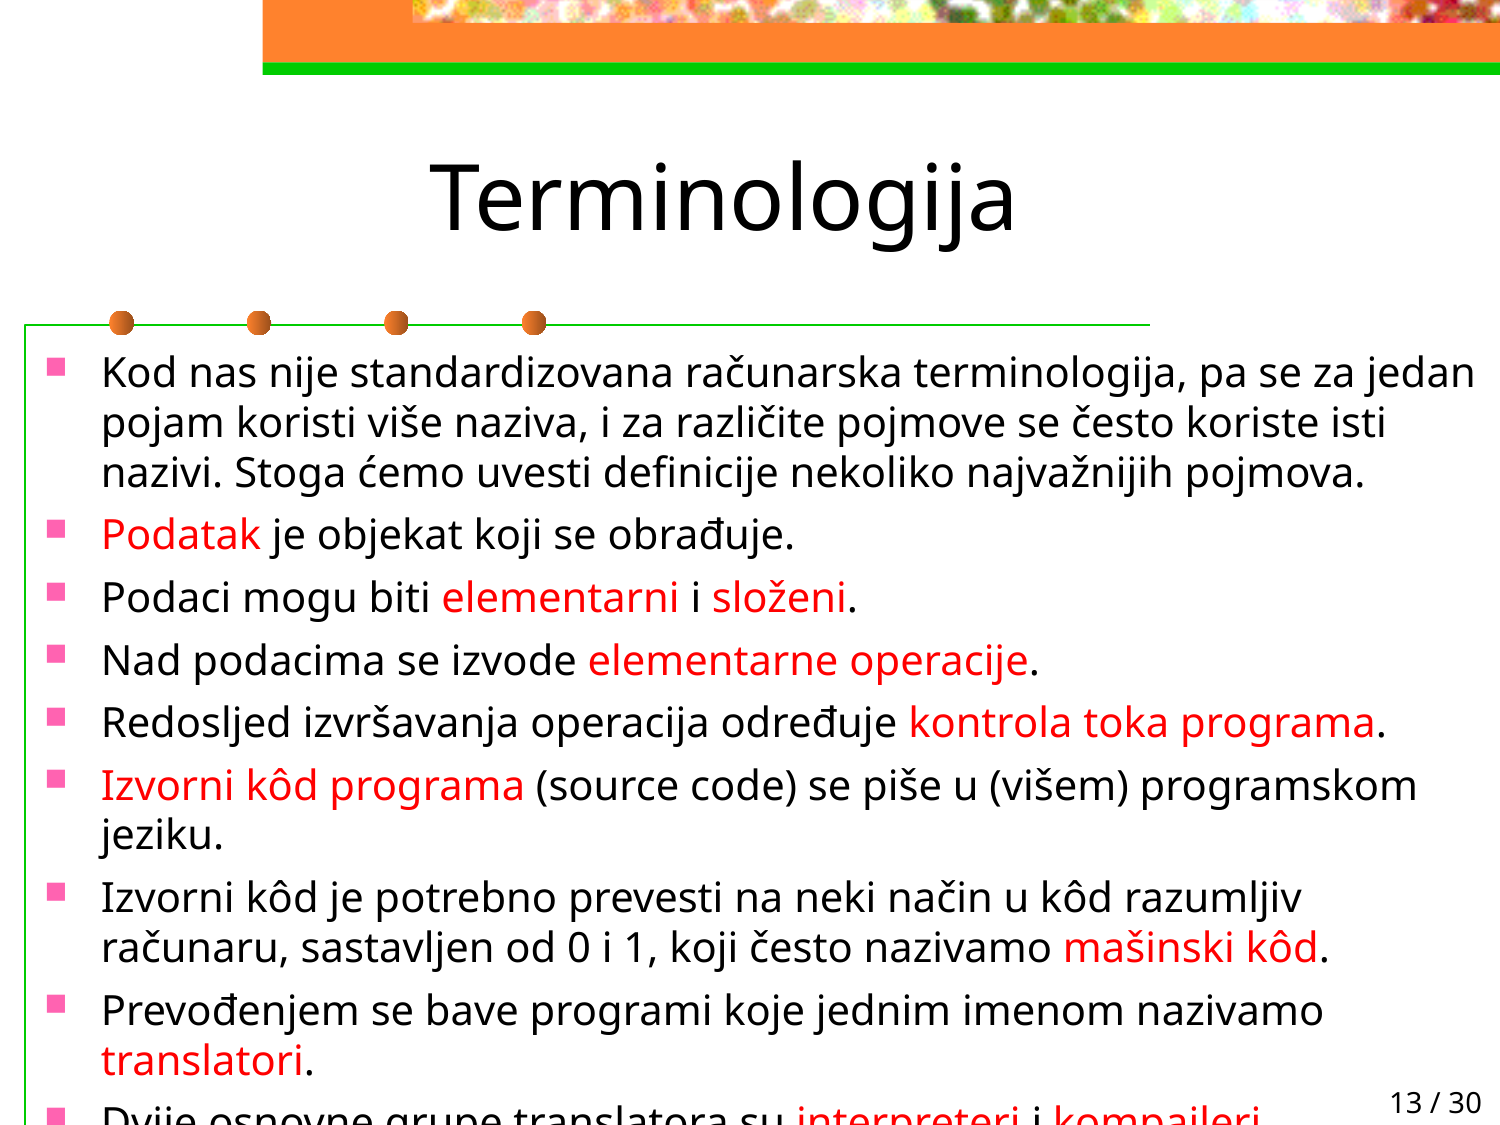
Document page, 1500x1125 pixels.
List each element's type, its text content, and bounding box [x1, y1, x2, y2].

text_box 13 / 30 [1364, 1079, 1498, 1125]
title Terminologija [87, 99, 1363, 288]
list Kod nas nije standardizovana računarska terminologija, pa se za jedan pojam koristi više naziva, i za različite pojmove se često koriste isti nazivi. Stoga ćemo uvesti definicije nekoliko najvažnijih pojmova. Podatak je objekat koji se obrađuje. Podaci mogu biti elementarni i složeni. Nad podacima se izvode elementarne operacije. Redosljed izvršavanja operacija određuje kontrola toka programa. Izvorni kôd programa (source code) se piše u (višem) programskom jeziku. Izvorni kôd je potrebno prevesti na neki način u kôd razumljiv računaru, sastavljen od 0 i 1, koji često nazivamo mašinski kôd. Prevođenjem se bave programi koje jednim imenom nazivamo translatori. Dvije osnovne grupe translatora su interpreteri i kompajleri. [29, 338, 1492, 1106]
picture [412, 0, 1500, 23]
